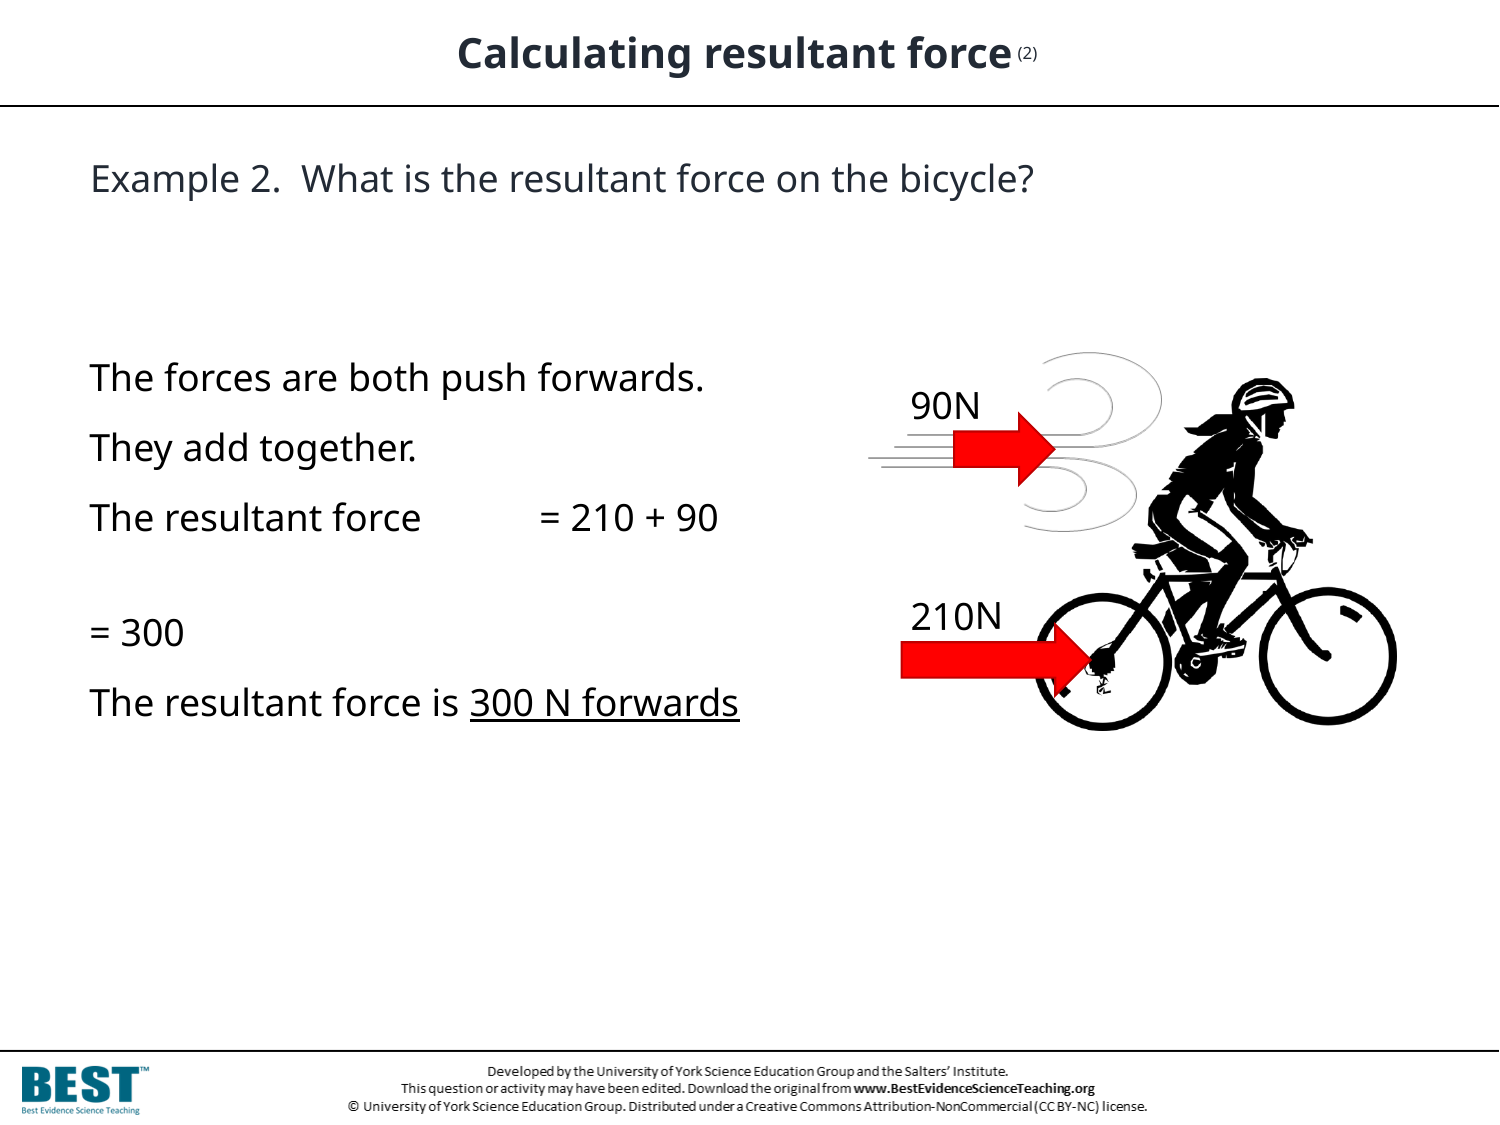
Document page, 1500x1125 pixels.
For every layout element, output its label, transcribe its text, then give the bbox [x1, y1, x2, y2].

picture [0, 105, 1500, 1125]
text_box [868, 346, 1397, 731]
text_box Calculating resultant force (2) [23, 4, 1471, 99]
